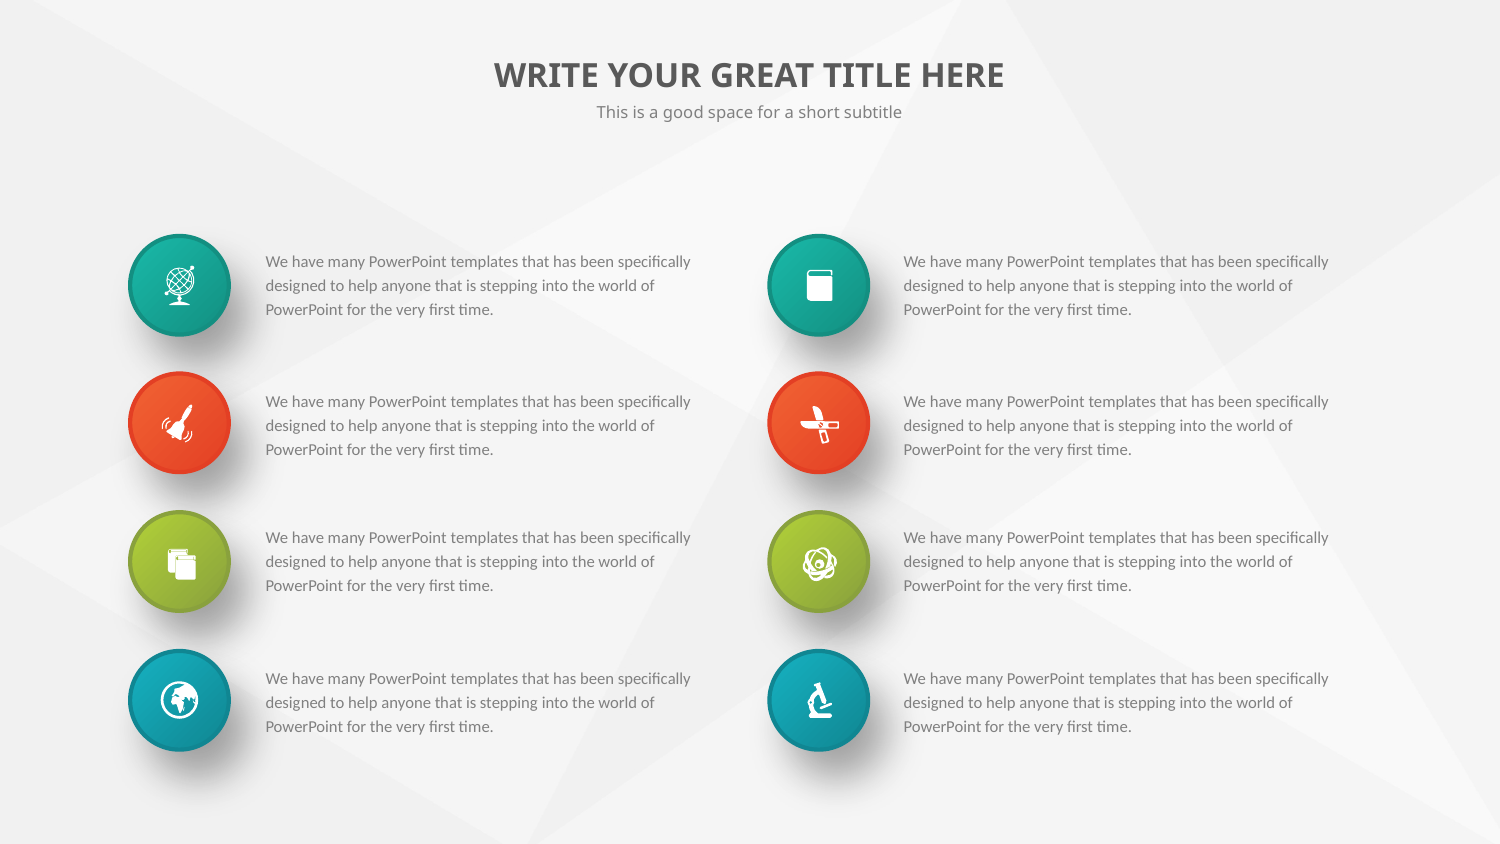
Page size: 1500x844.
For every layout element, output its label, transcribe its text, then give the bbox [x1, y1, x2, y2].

picture [0, 0, 1500, 844]
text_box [769, 235, 869, 335]
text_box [769, 511, 869, 612]
text_box We have many PowerPoint templates that has been specifically designed to help anyone that is stepping into the world of PowerPoint for the very first time. [265, 386, 727, 459]
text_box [769, 650, 869, 750]
text_box WRITE YOUR GREAT TITLE HERE [479, 47, 1021, 102]
text_box We have many PowerPoint templates that has been specifically designed to help anyone that is stepping into the world of PowerPoint for the very first time. [903, 247, 1365, 319]
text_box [799, 405, 840, 444]
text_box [129, 650, 229, 750]
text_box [164, 265, 196, 306]
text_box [129, 511, 229, 612]
text_box We have many PowerPoint templates that has been specifically designed to help anyone that is stepping into the world of PowerPoint for the very first time. [265, 663, 727, 736]
text_box We have many PowerPoint templates that has been specifically designed to help anyone that is stepping into the world of PowerPoint for the very first time. [265, 247, 727, 319]
text_box We have many PowerPoint templates that has been specifically designed to help anyone that is stepping into the world of PowerPoint for the very first time. [903, 663, 1365, 736]
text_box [129, 373, 229, 473]
text_box This is a good space for a short subtitle [581, 94, 918, 130]
text_box We have many PowerPoint templates that has been specifically designed to help anyone that is stepping into the world of PowerPoint for the very first time. [265, 523, 727, 595]
text_box We have many PowerPoint templates that has been specifically designed to help anyone that is stepping into the world of PowerPoint for the very first time. [903, 523, 1365, 595]
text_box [769, 373, 869, 473]
text_box We have many PowerPoint templates that has been specifically designed to help anyone that is stepping into the world of PowerPoint for the very first time. [903, 386, 1365, 459]
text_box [129, 235, 229, 335]
